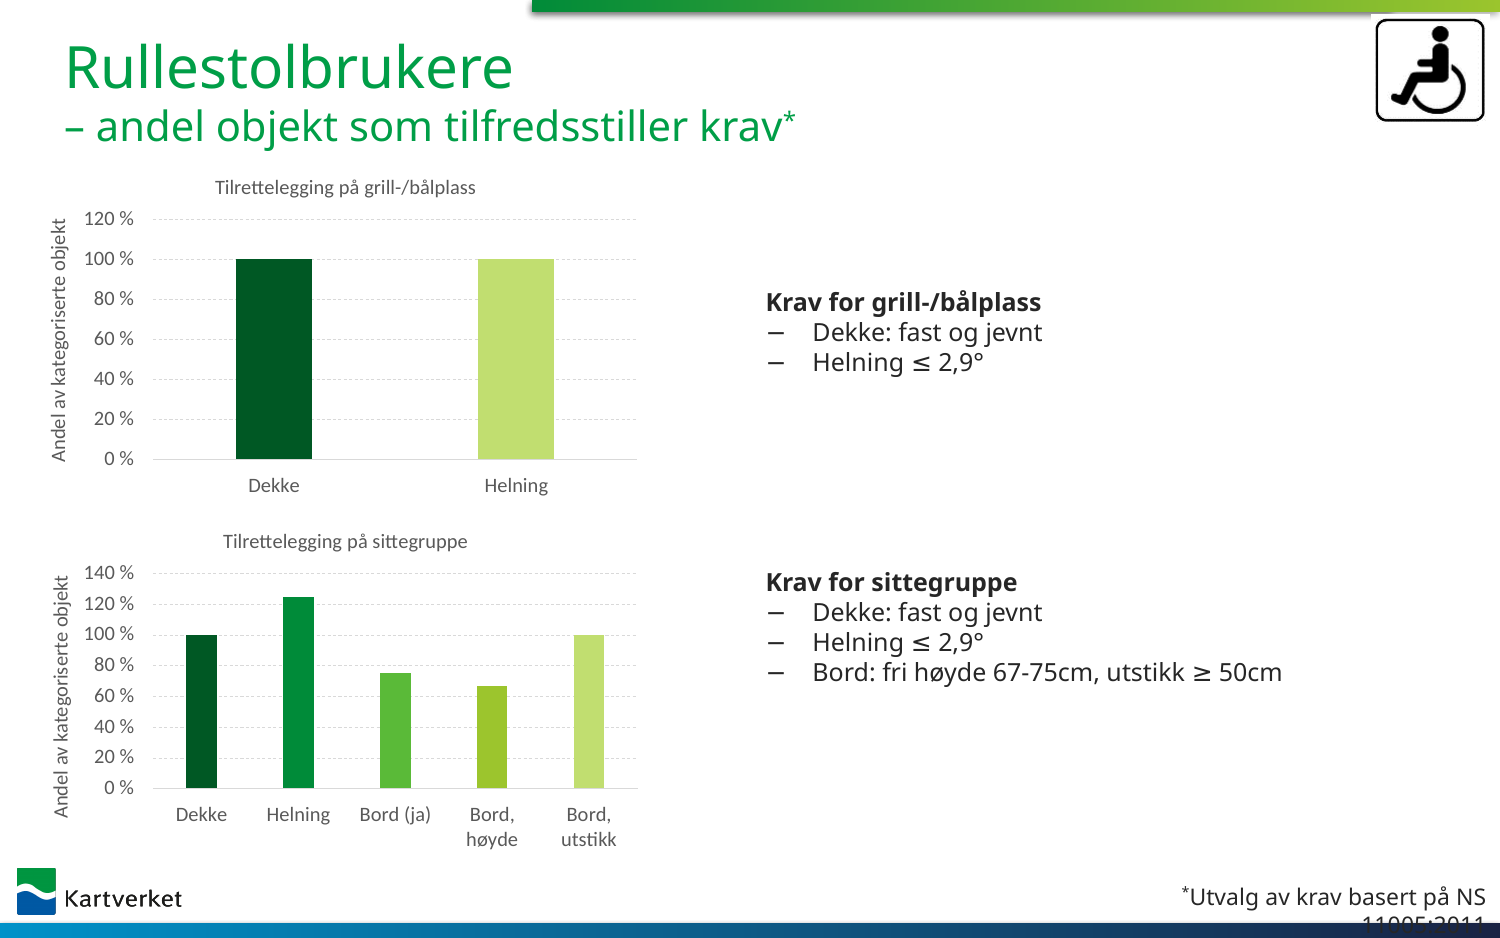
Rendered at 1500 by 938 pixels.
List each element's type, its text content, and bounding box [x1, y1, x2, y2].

picture [41, 520, 650, 859]
text_box Rullestolbrukere – andel objekt som tilfredsstiller krav* [49, 14, 1431, 158]
text_box Krav for grill-/bålplass Dekke: fast og jevnt Helning ≤ 2,9° [750, 279, 1452, 384]
picture [41, 166, 650, 505]
text_box Krav for sittegruppe Dekke: fast og jevnt Helning ≤ 2,9° Bord: fri høyde 67-75cm, utstikk ≥ 50cm [750, 559, 1500, 694]
picture [1371, 13, 1491, 127]
text_box *Utvalg av krav basert på NS 11005:2011 [1068, 873, 1500, 938]
